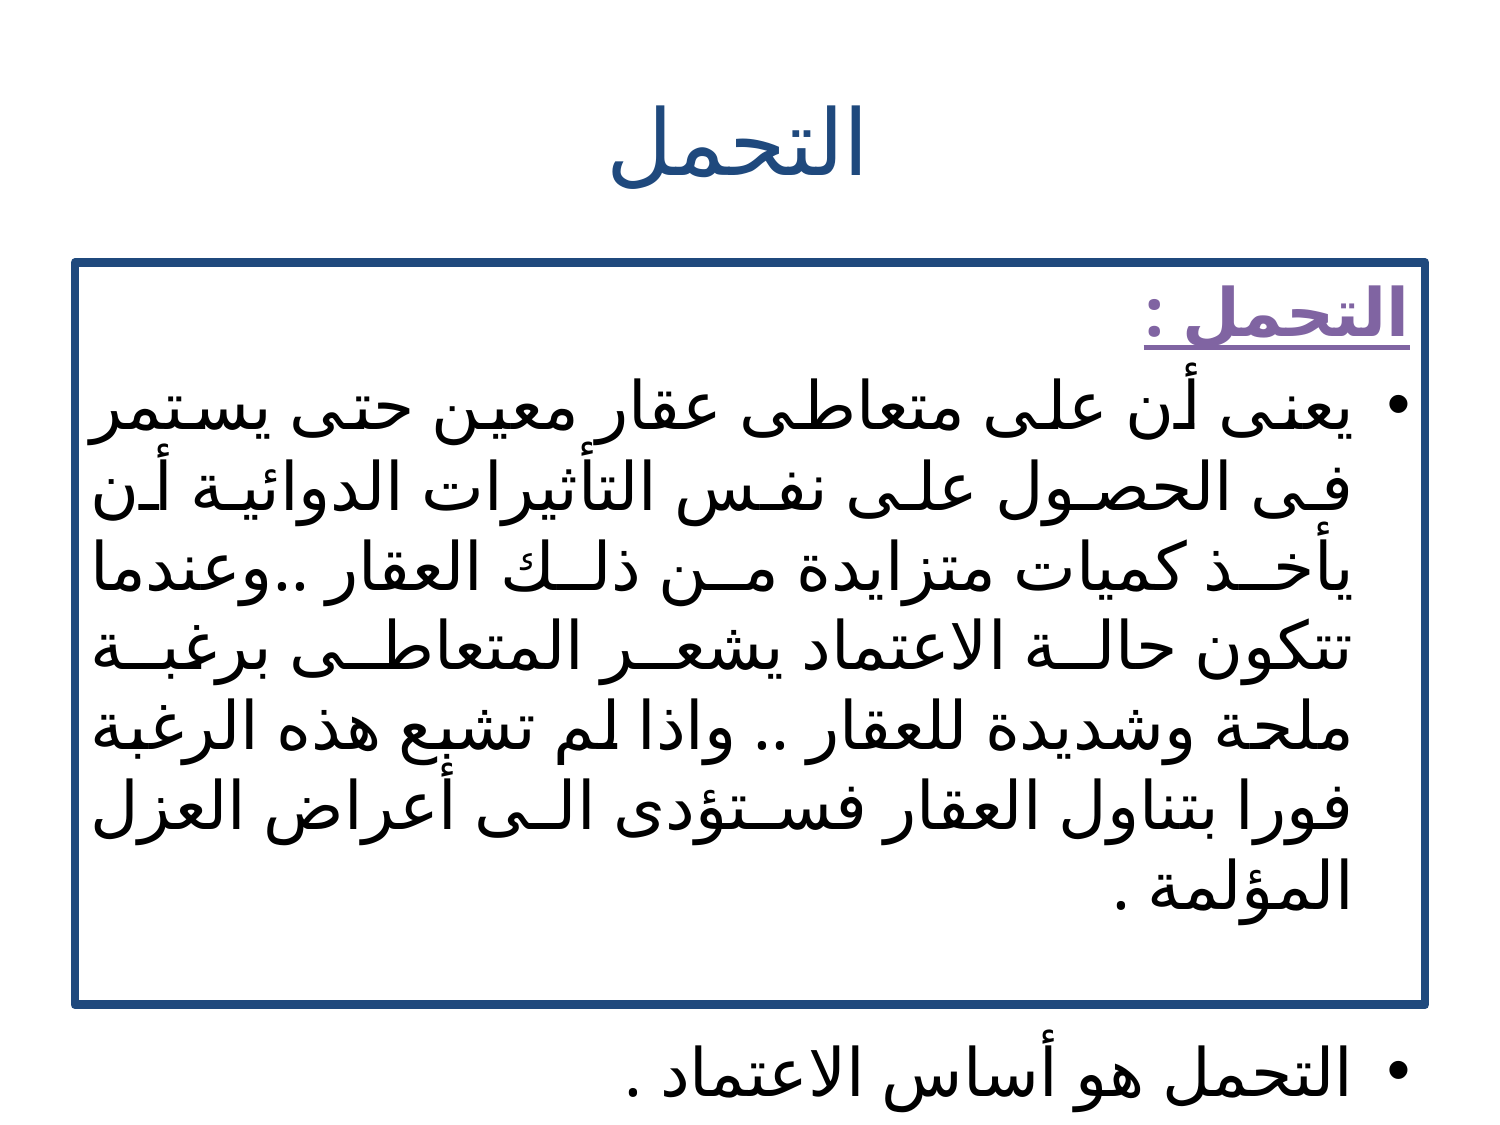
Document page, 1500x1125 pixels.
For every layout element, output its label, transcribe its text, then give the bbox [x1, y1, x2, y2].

title التحمل [75, 45, 1425, 233]
list التحمل : يعنى أن على متعاطى عقار معين حتى يستمر فى الحصول على نفس التأثيرات الدوائية أن يأخذ كميات متزايدة من ذلك العقار ..وعندما تتكون حالة الاعتماد يشعر المتعاطى برغبة ملحة وشديدة للعقار .. واذا لم تشبع هذه الرغبة فورا بتناول العقار فستؤدى الى أعراض العزل المؤلمة . التحمل هو أساس الاعتماد . [75, 262, 1425, 1005]
